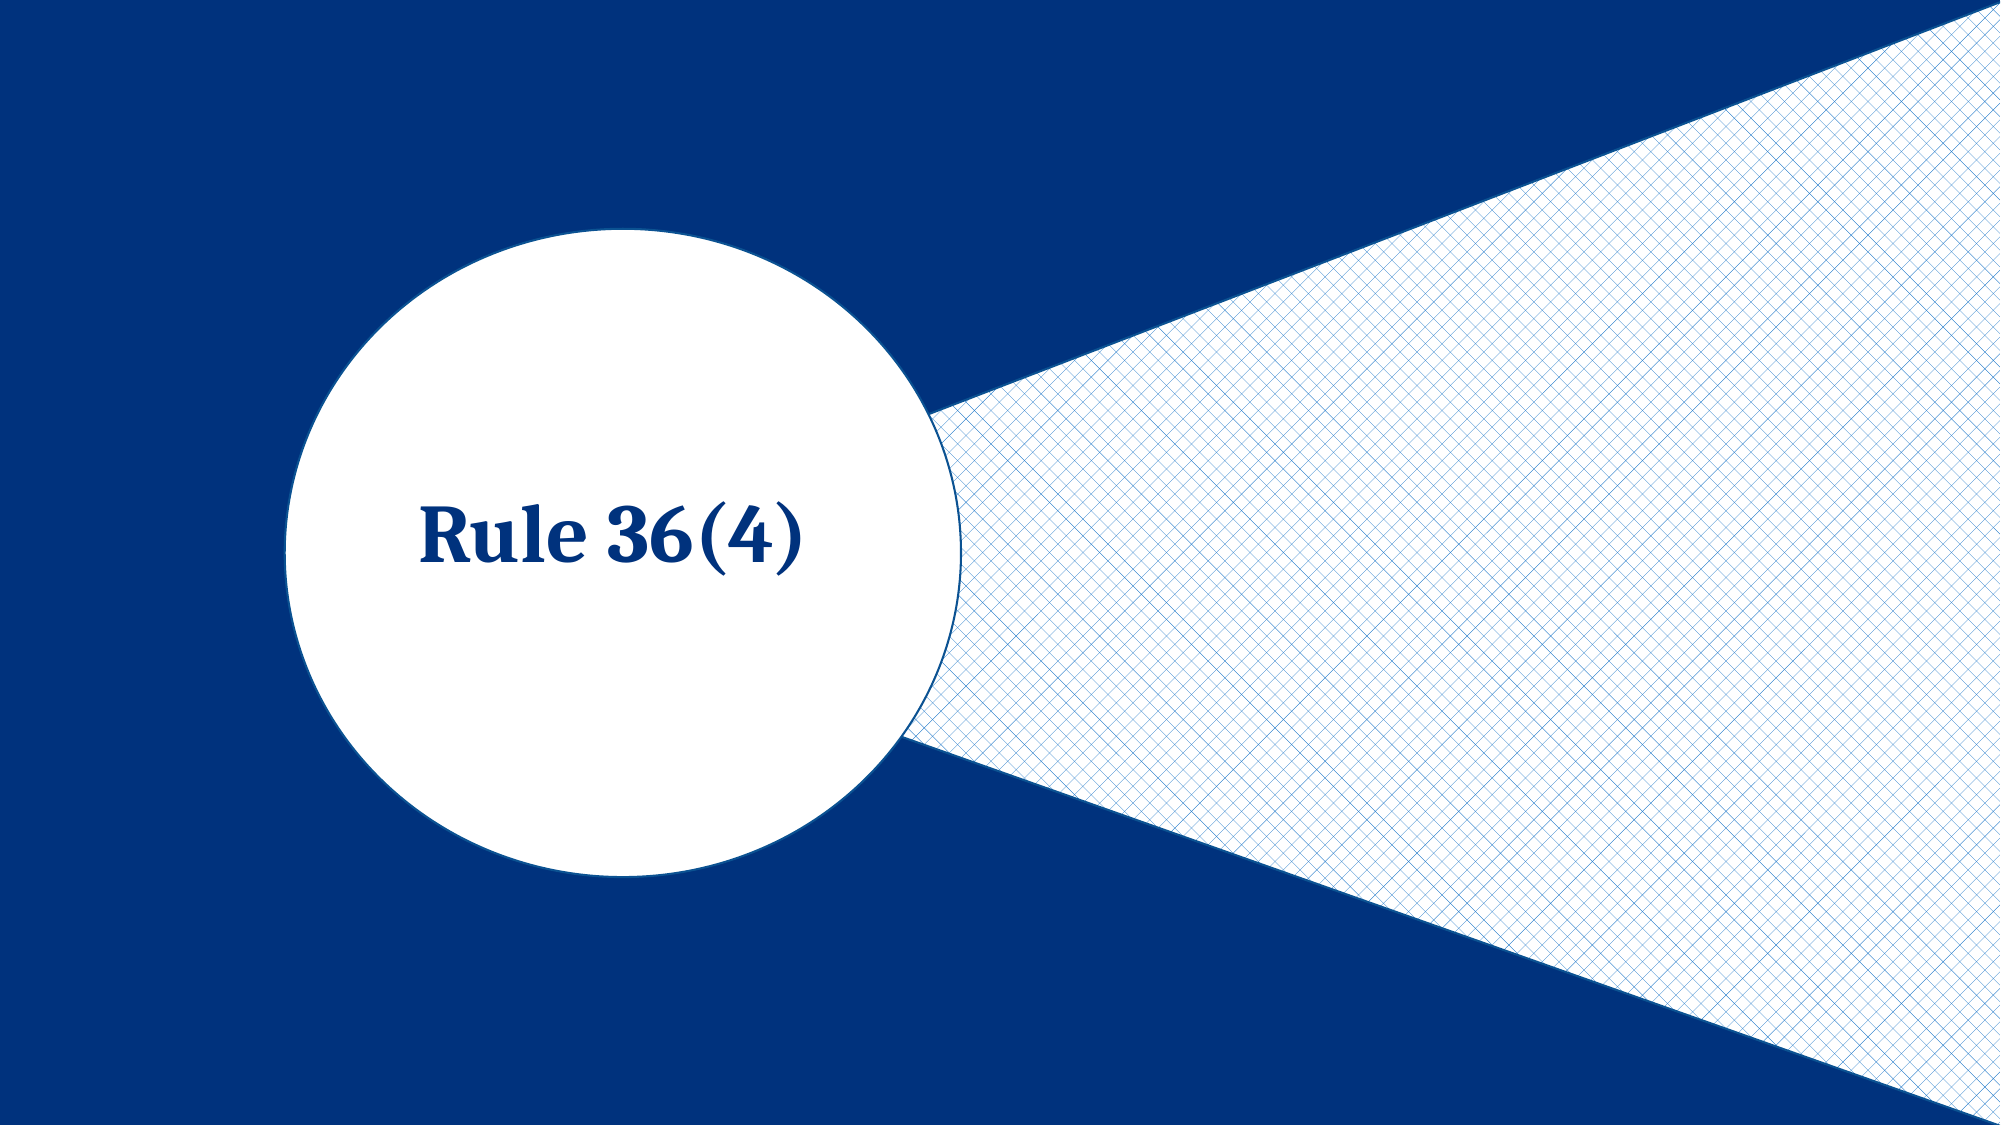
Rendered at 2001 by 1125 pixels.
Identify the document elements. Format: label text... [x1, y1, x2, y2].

list Rule 36(4) [277, 346, 950, 703]
